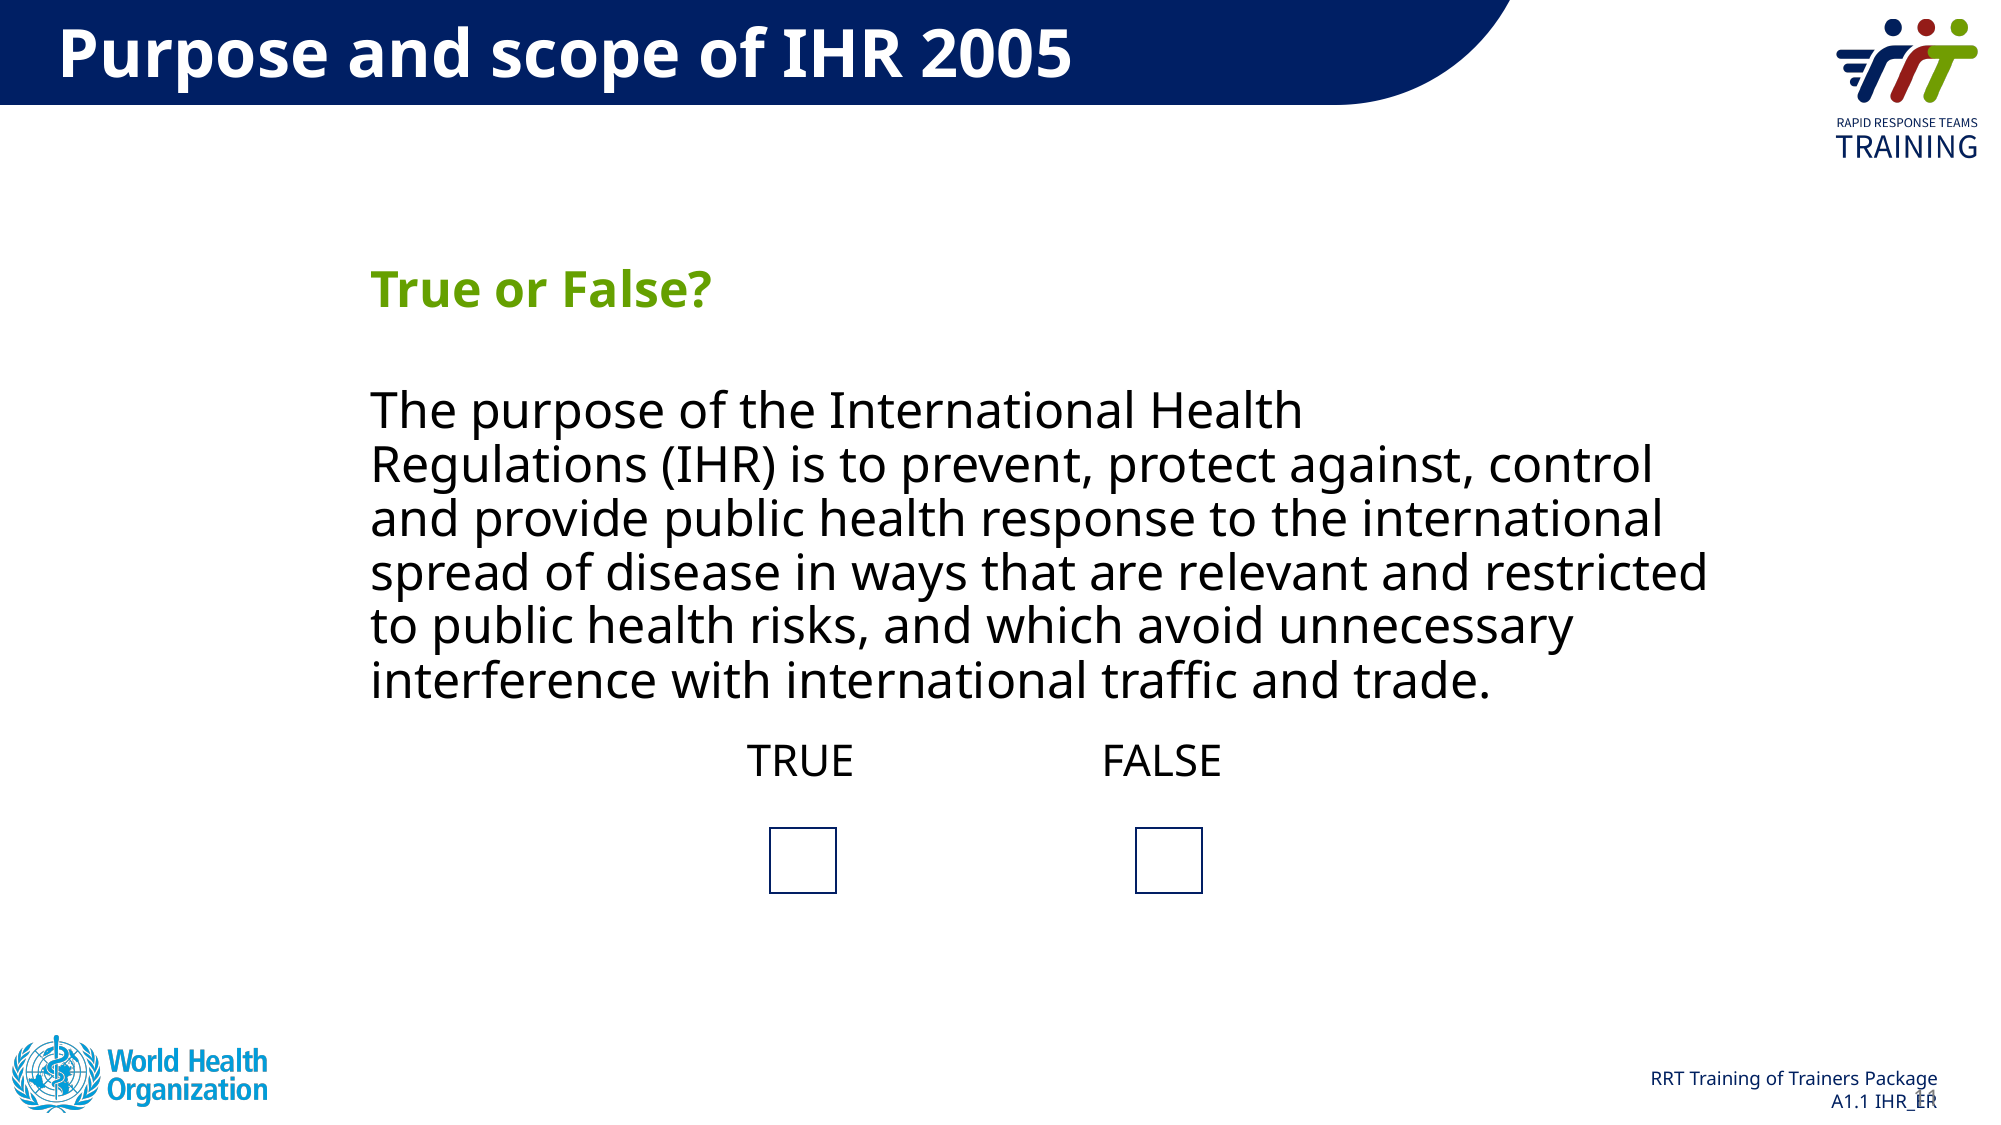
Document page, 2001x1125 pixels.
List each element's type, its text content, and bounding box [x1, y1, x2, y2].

text_box TRUE [739, 725, 863, 793]
text_box [770, 827, 836, 894]
title Purpose and scope of IHR 2005 [43, 12, 1376, 119]
picture [12, 1035, 267, 1113]
picture [1835, 19, 1978, 167]
picture [0, 0, 1533, 105]
picture [58, 1050, 64, 1058]
list True or False? The purpose of the International Health Regulations (IHR) is to prevent, protect against, control and provide public health response to the international spread of disease in ways that are relevant and restricted to public health risks, and which avoid unnecessary interference with international traffic and trade. [369, 263, 1721, 849]
text_box FALSE [1093, 725, 1230, 793]
text_box [1136, 827, 1202, 894]
picture [12, 1083, 48, 1113]
